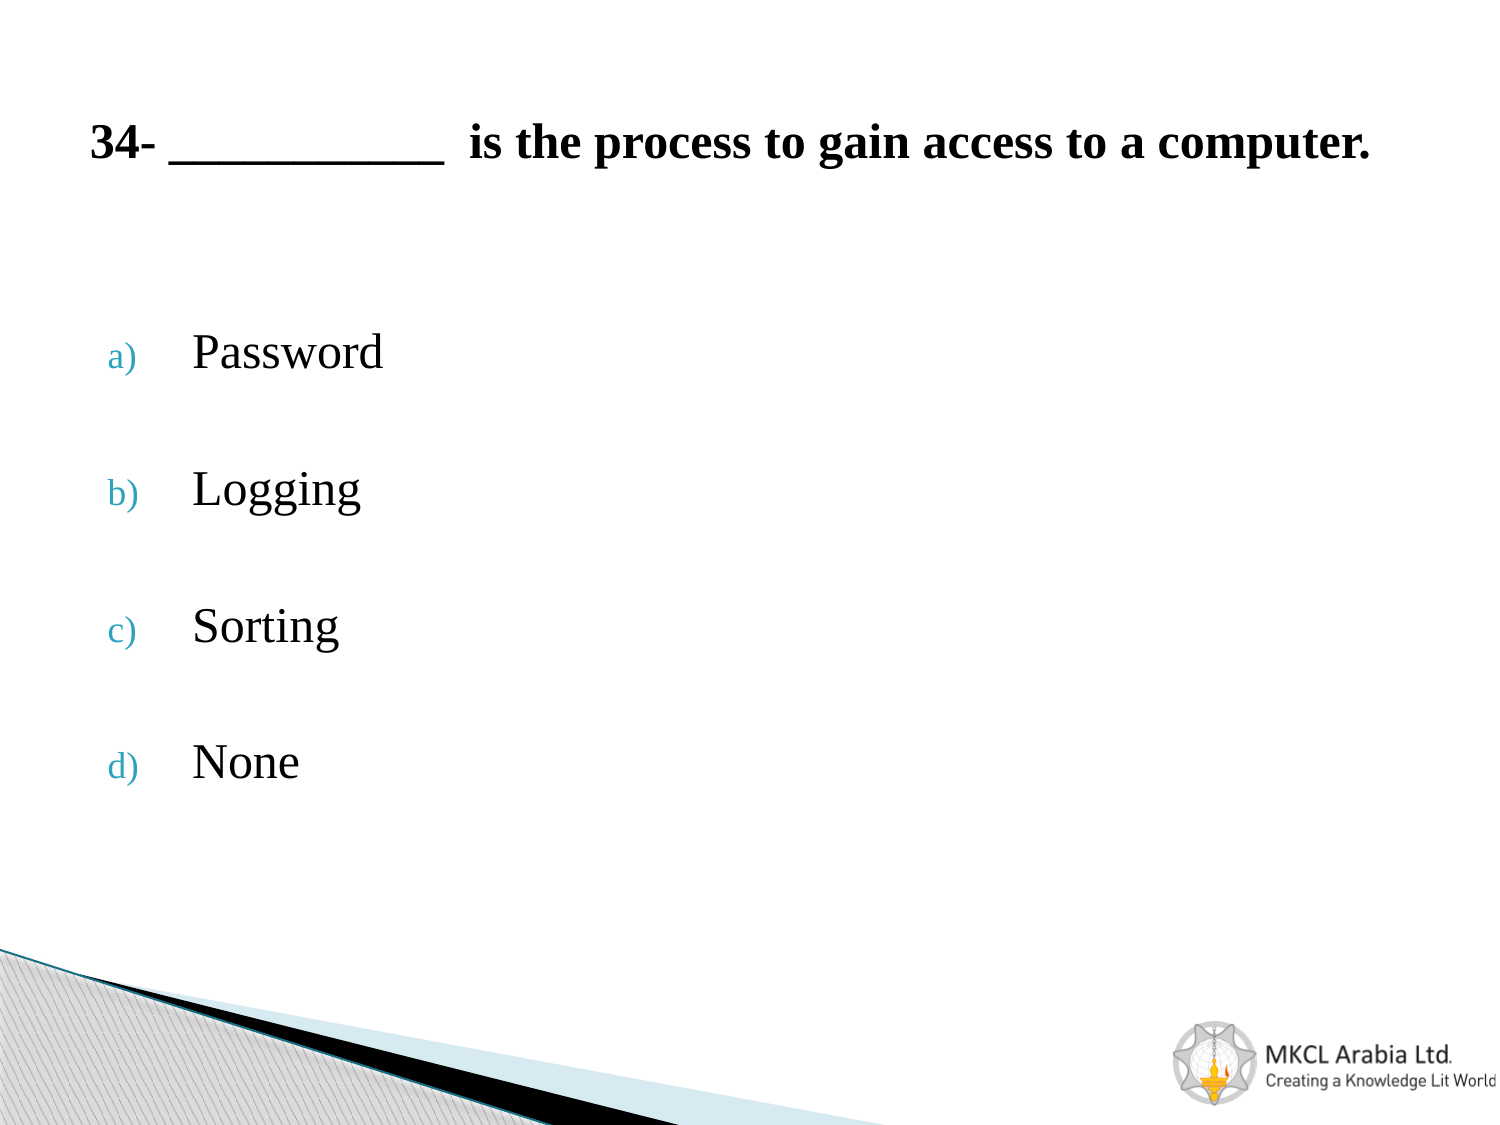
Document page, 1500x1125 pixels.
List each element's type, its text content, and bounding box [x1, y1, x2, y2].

picture [1172, 1021, 1496, 1106]
title 34- ___________ is the process to gain access to a computer. [75, 45, 1425, 233]
list Password Logging Sorting None [75, 243, 1425, 986]
